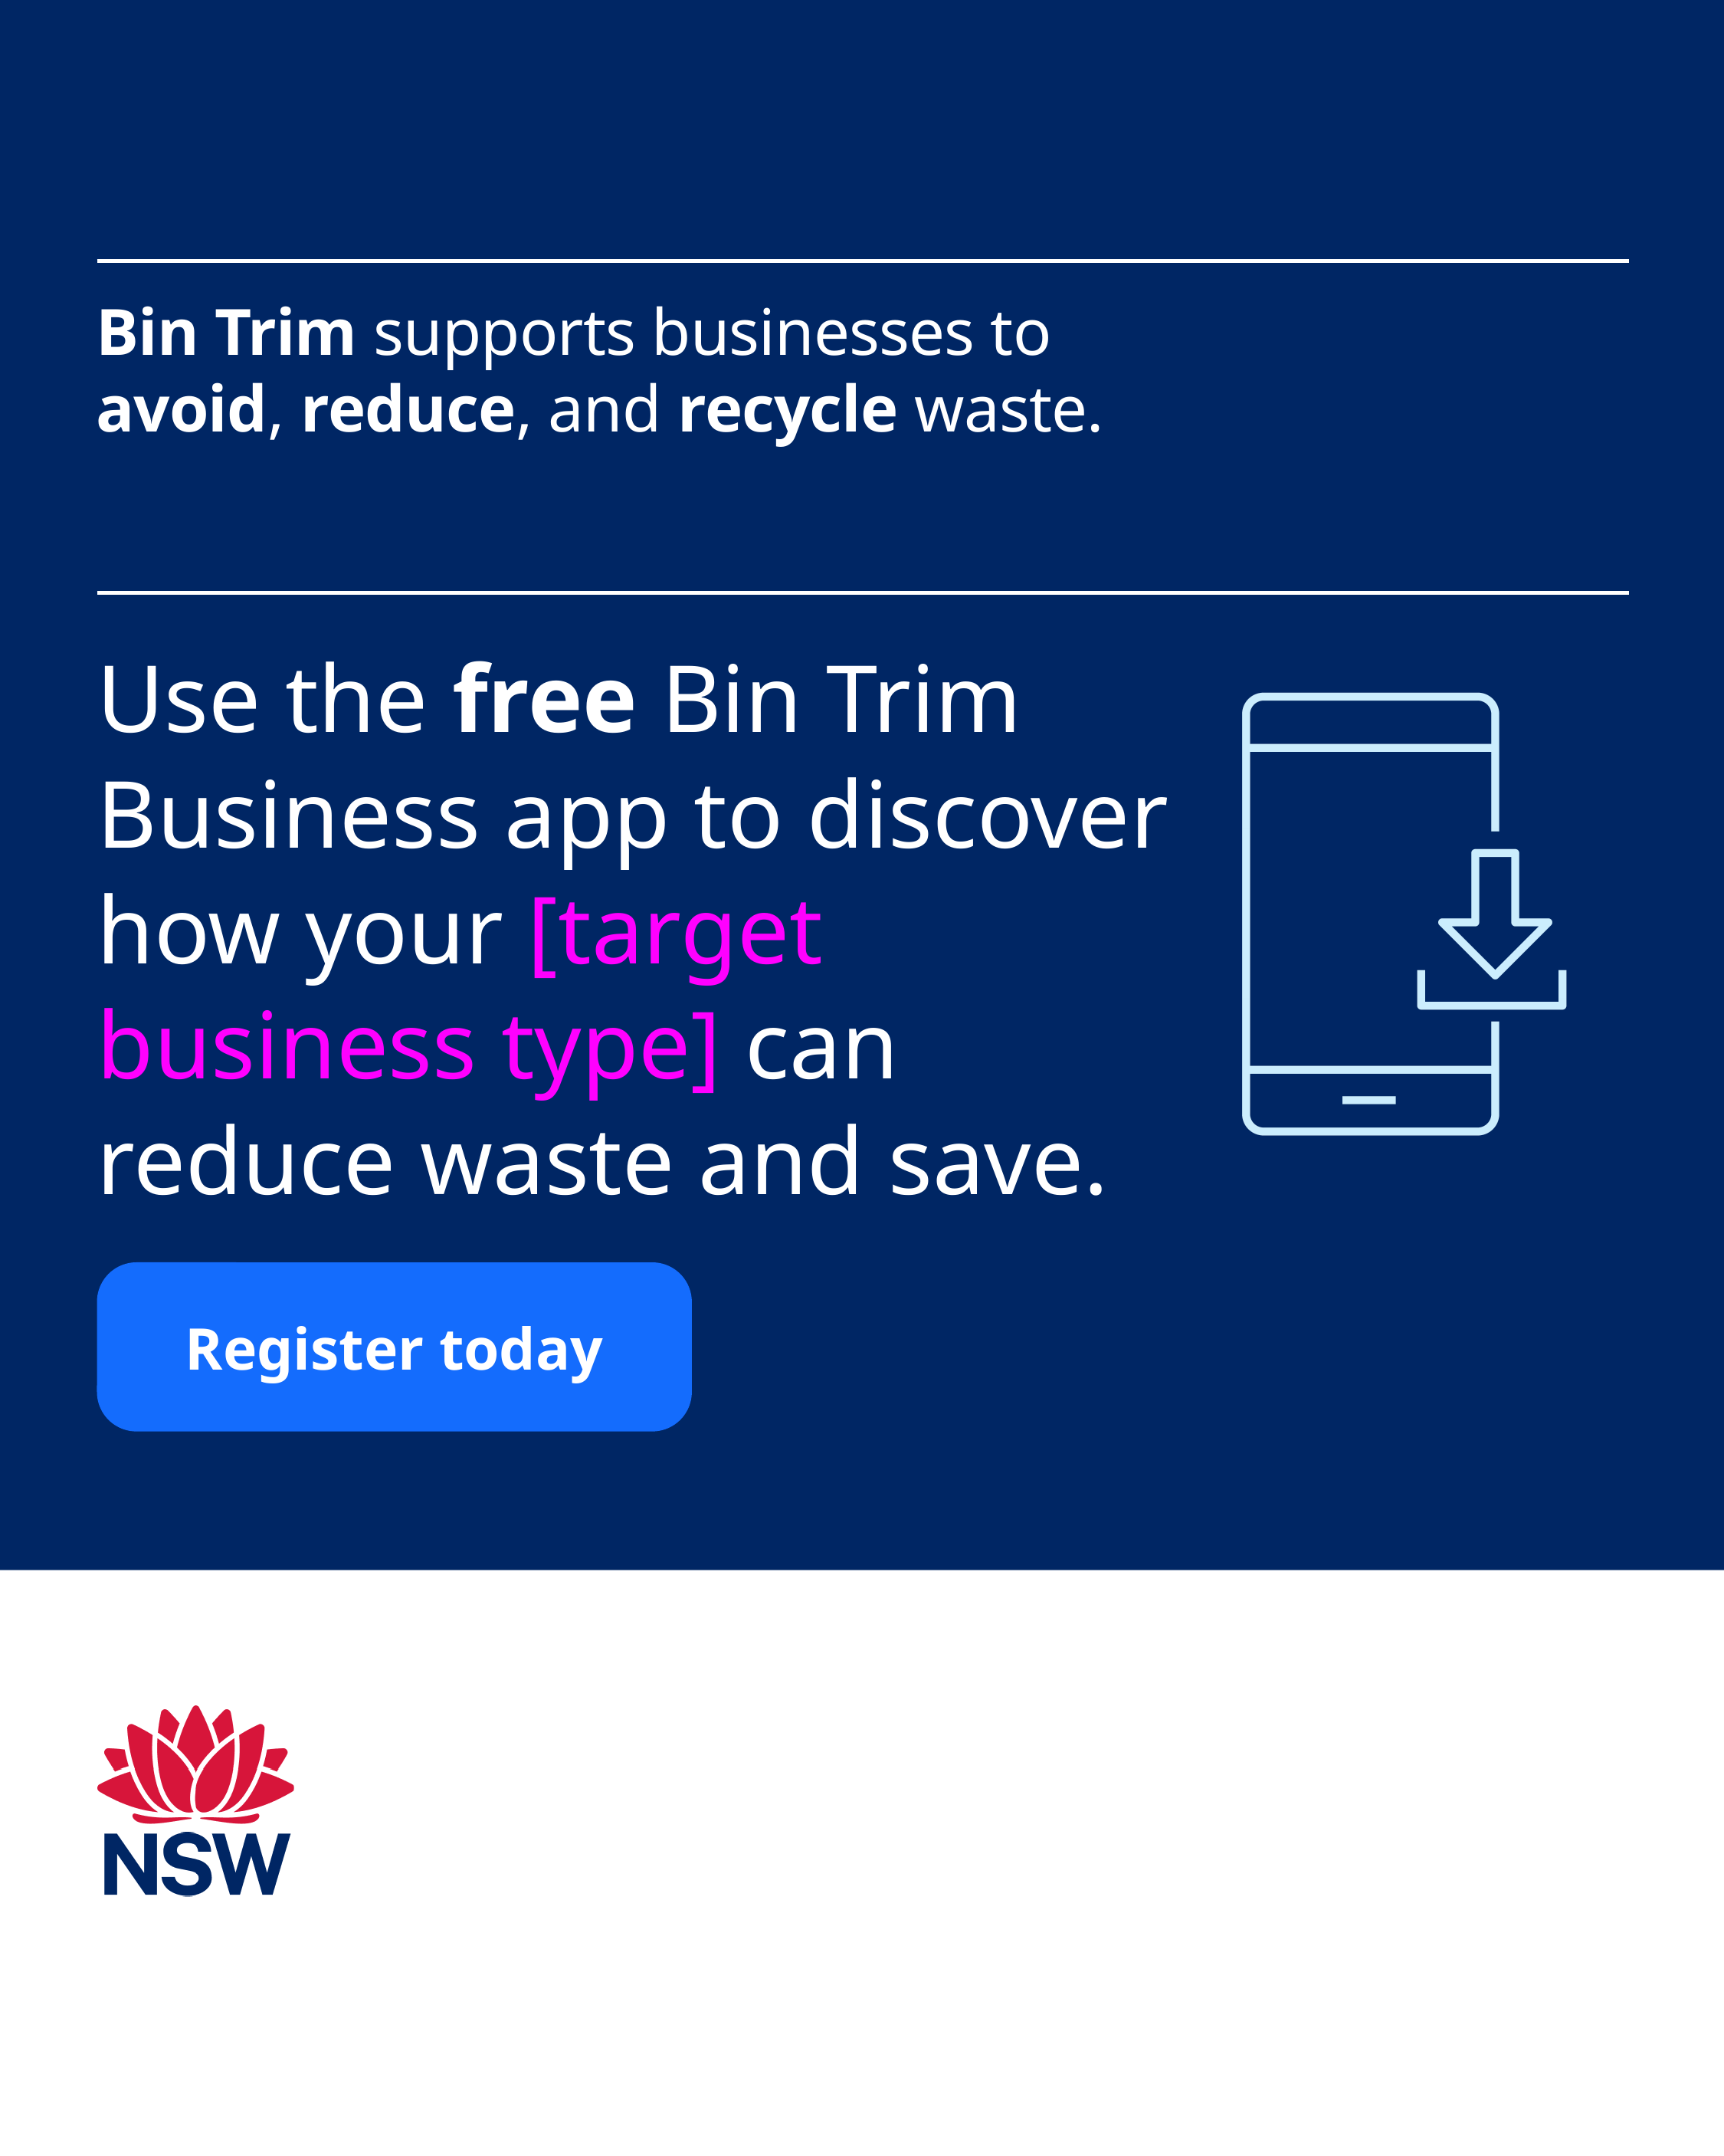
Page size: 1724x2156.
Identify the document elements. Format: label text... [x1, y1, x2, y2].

list Use the free Bin Trim Business app to discover how your [target business type] can reduce waste and save. [85, 629, 1215, 1262]
text_box Register today [96, 1262, 693, 1432]
picture [0, 0, 1724, 2156]
